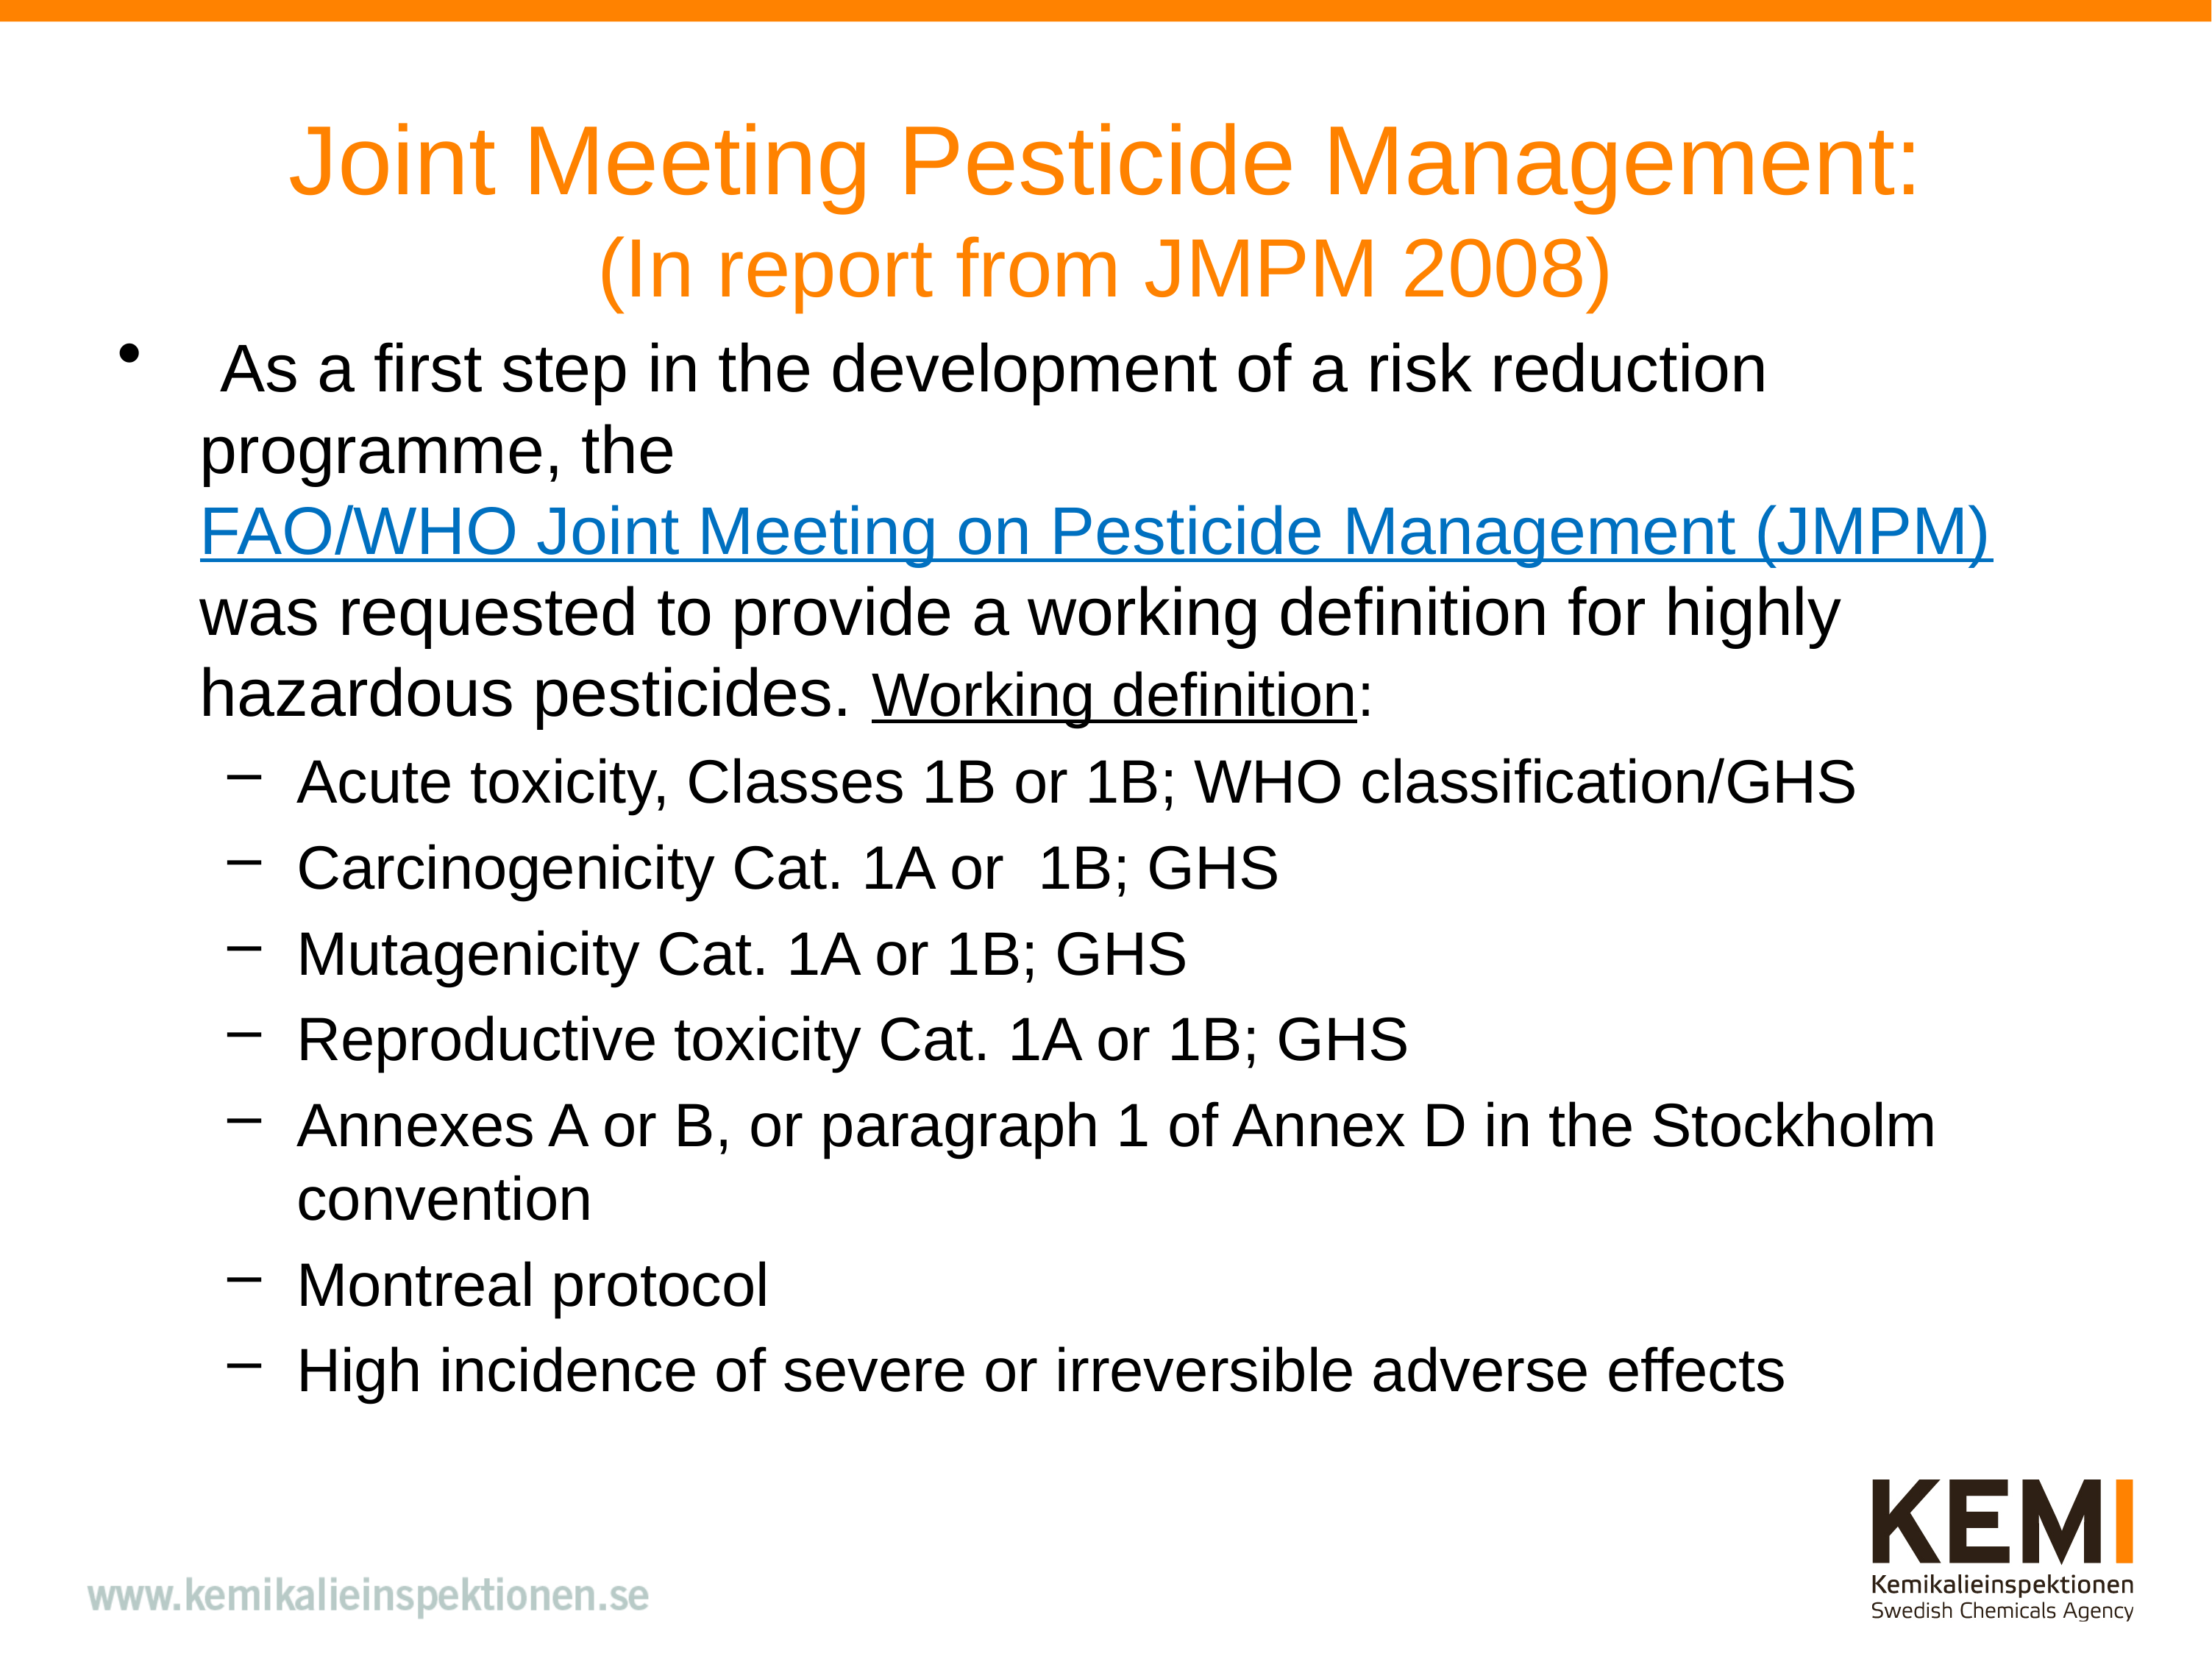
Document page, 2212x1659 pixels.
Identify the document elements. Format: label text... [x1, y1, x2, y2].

list As a first step in the development of a risk reduction programme, the FAO/WHO Joint Meeting on Pesticide Management (JMPM) was requested to provide a working definition for highly hazardous pesticides. Working definition: Acute toxicity, Classes 1B or 1B; WHO classification/GHS Carcinogenicity Cat. 1A or 1B; GHS Mutagenicity Cat. 1A or 1B; GHS Reproductive toxicity Cat. 1A or 1B; GHS Annexes A or B, or paragraph 1 of Annex D in the Stockholm convention Montreal protocol High incidence of severe or irreversible adverse effects [96, 307, 2086, 1402]
picture [87, 1573, 652, 1621]
title Joint Meeting Pesticide Management: (In report from JMPM 2008) [110, 66, 2101, 344]
picture [1872, 1479, 2133, 1621]
